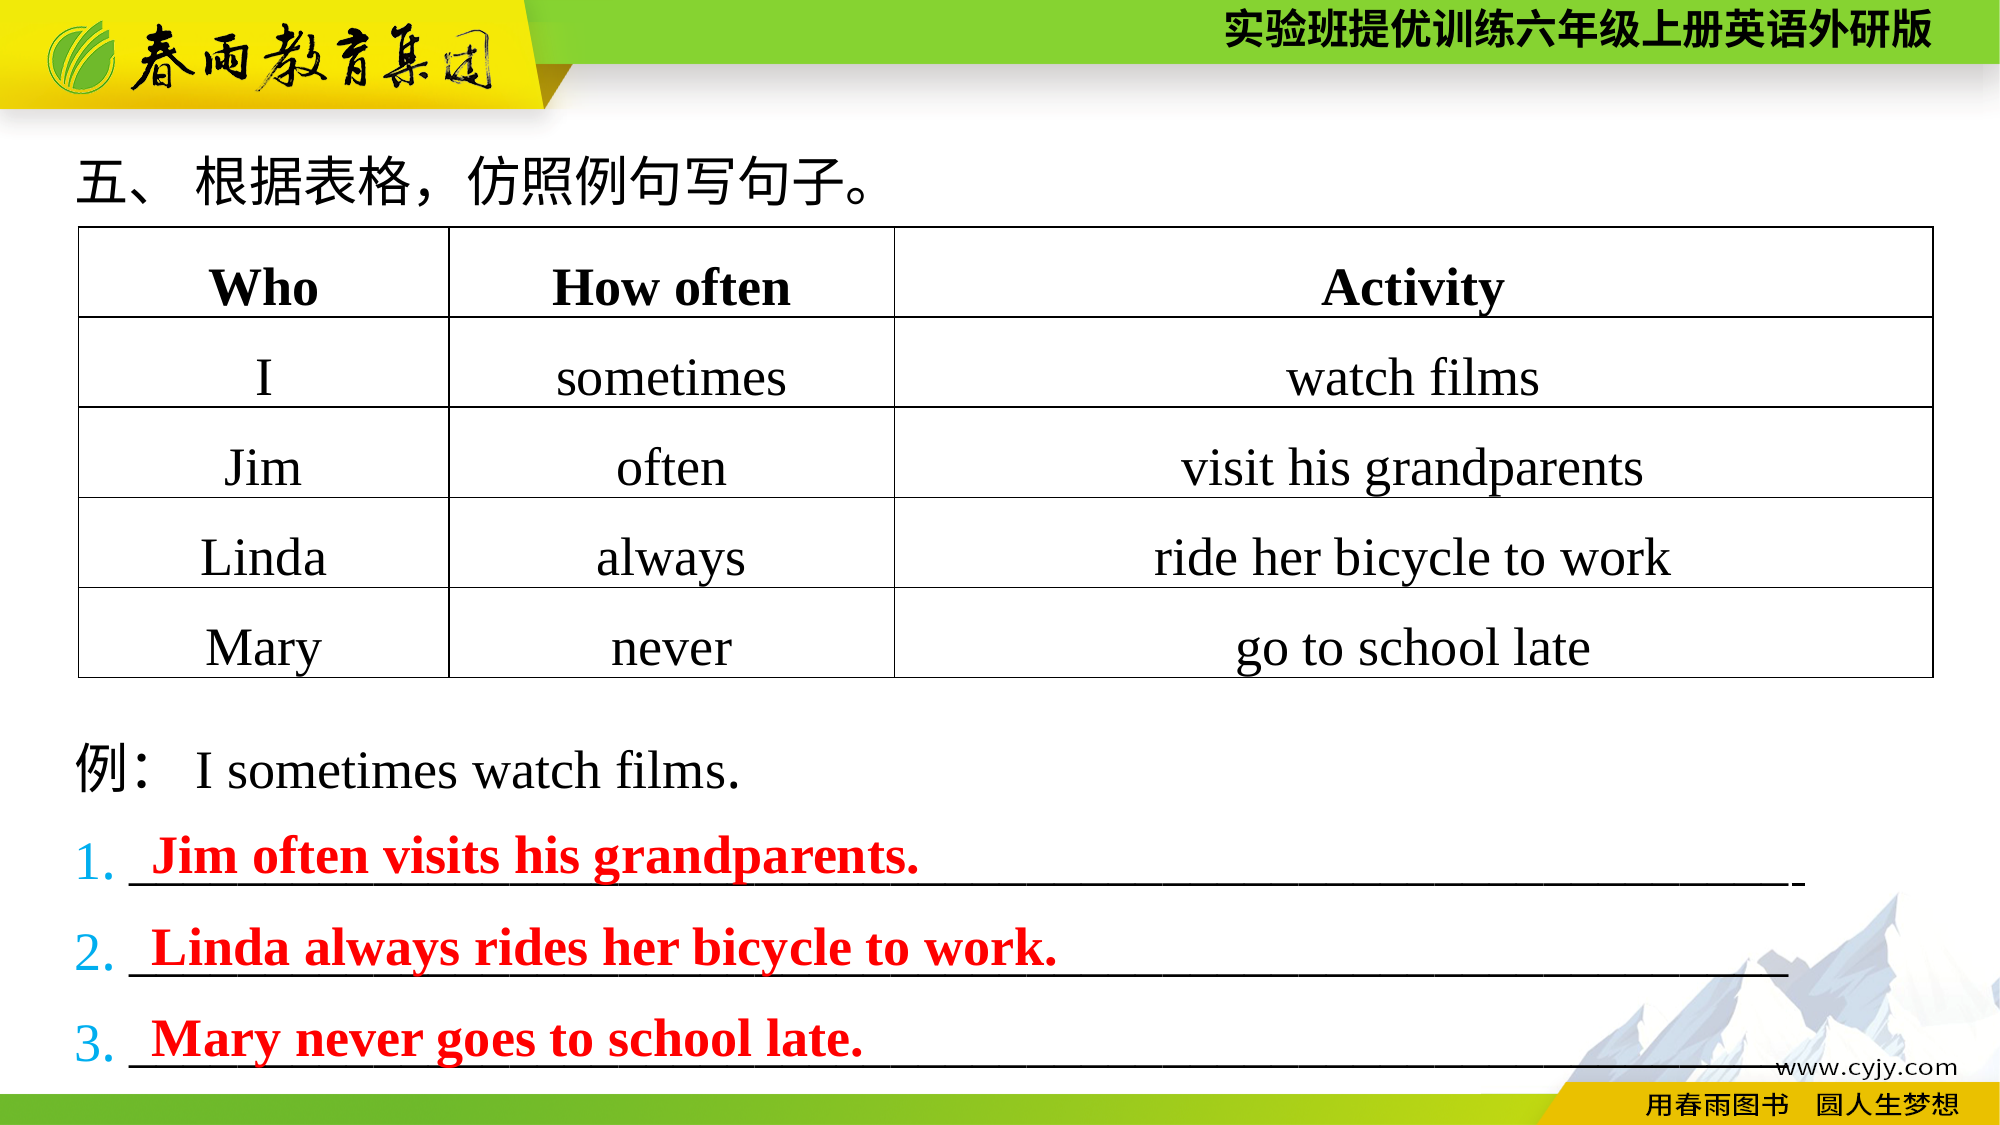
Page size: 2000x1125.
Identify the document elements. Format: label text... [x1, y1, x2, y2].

text_box Mary never goes to school late. [137, 969, 977, 1075]
text_box Linda always rides her bicycle to work. [137, 877, 1307, 984]
text_box 五、 根据表格，仿照例句写句子。 例：I sometimes watch films. 1. _____________________________________________________________ 2. _____________________________________________________________ 3. _____________________________________________________________ [59, 113, 1944, 1080]
picture [0, 0, 2000, 1125]
text_box Jim often visits his grandparents. [137, 786, 1138, 877]
